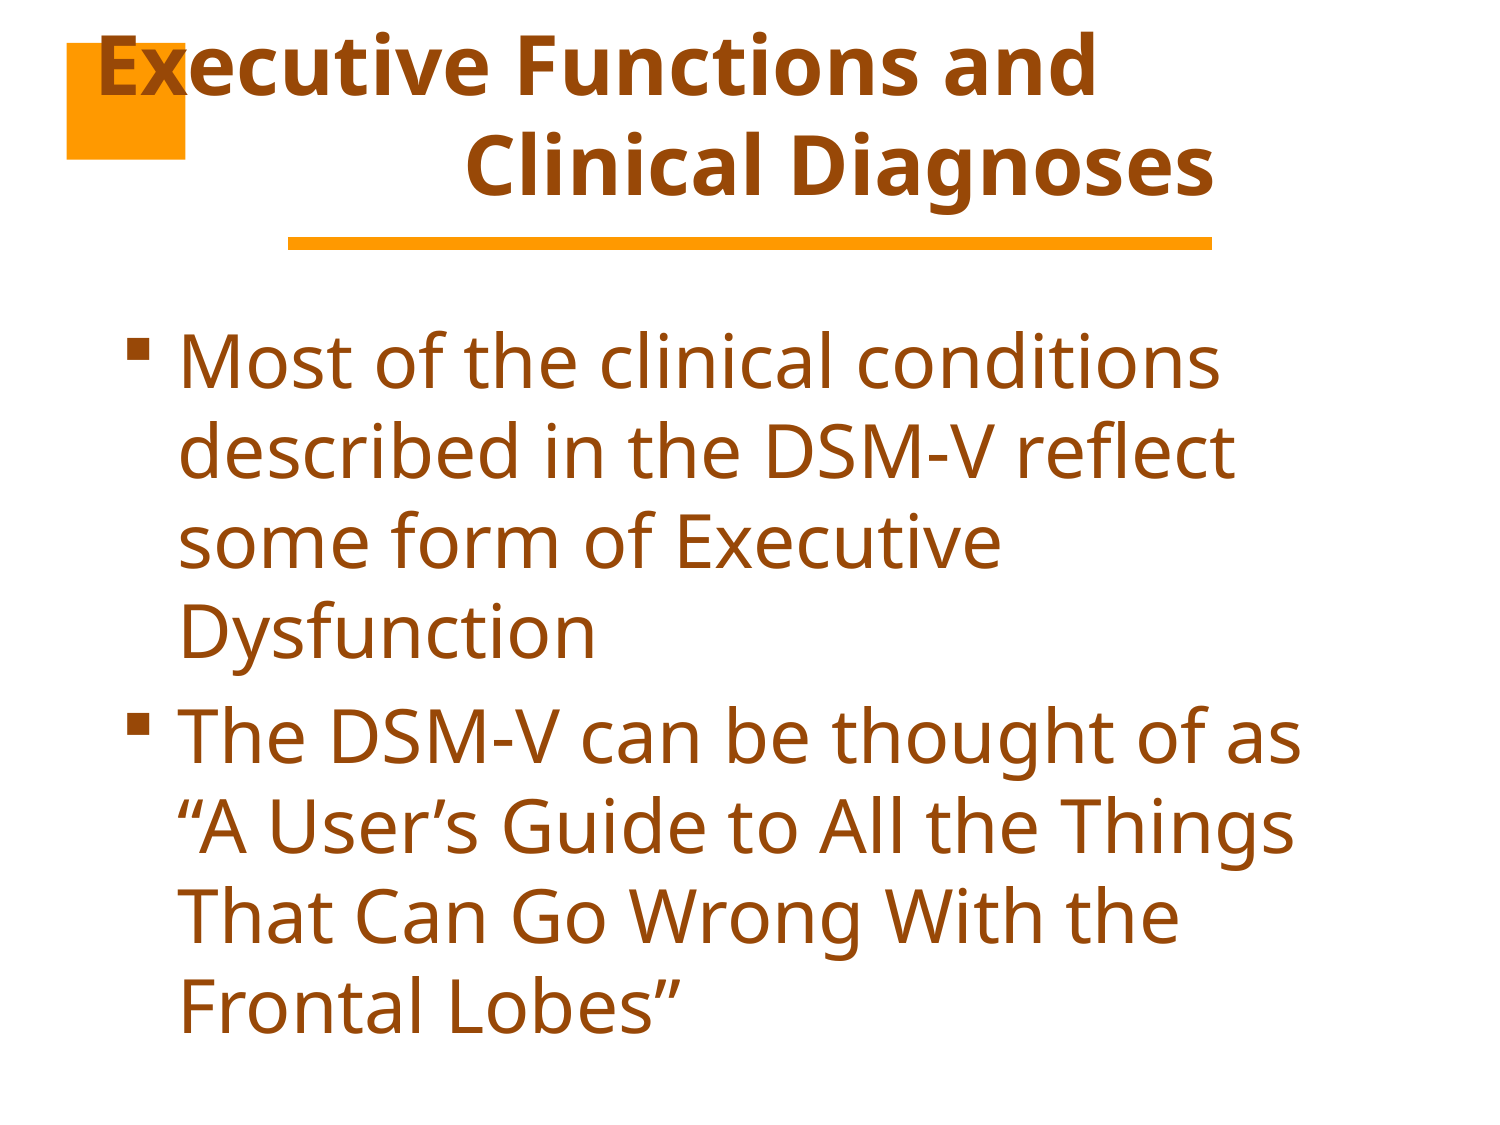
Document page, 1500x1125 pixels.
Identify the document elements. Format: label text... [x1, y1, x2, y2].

title Executive Functions and Clinical Diagnoses [78, 25, 1265, 199]
list Most of the clinical conditions described in the DSM-V reflect some form of Executive Dysfunction The DSM-V can be thought of as “A User’s Guide to All the Things That Can Go Wrong With the Frontal Lobes” [105, 305, 1394, 1046]
text_box [64, 41, 78, 162]
